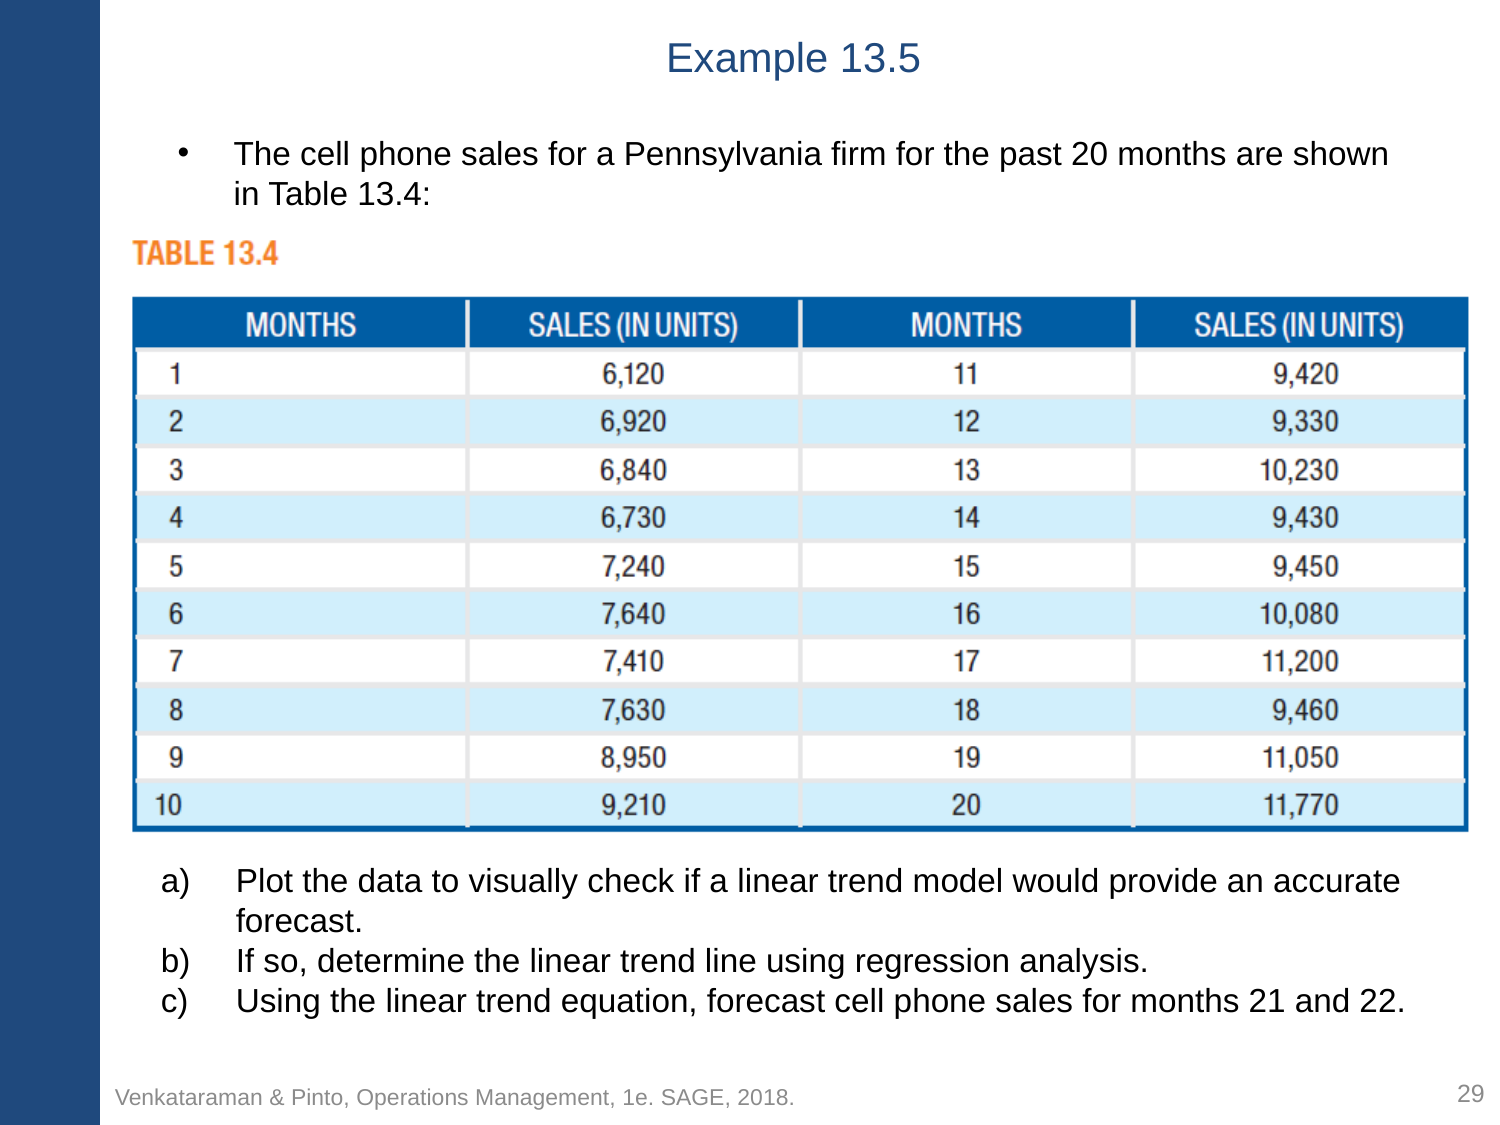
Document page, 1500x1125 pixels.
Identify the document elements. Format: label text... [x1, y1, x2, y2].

footer Venkataraman & Pinto, Operations Management, 1e. SAGE, 2018. [99, 1074, 1250, 1125]
picture [124, 236, 1487, 852]
title Example 13.5 [162, 0, 1425, 113]
text_box Plot the data to visually check if a linear trend model would provide an accurate forecast. If so, determine the linear trend line using regression analysis. Using the linear trend equation, forecast cell phone sales for months 21 and 22. [80, 852, 1481, 1027]
list The cell phone sales for a Pennsylvania firm for the past 20 months are shown in Table 13.4: [162, 125, 1425, 225]
slide_number 29 [1425, 1062, 1500, 1122]
